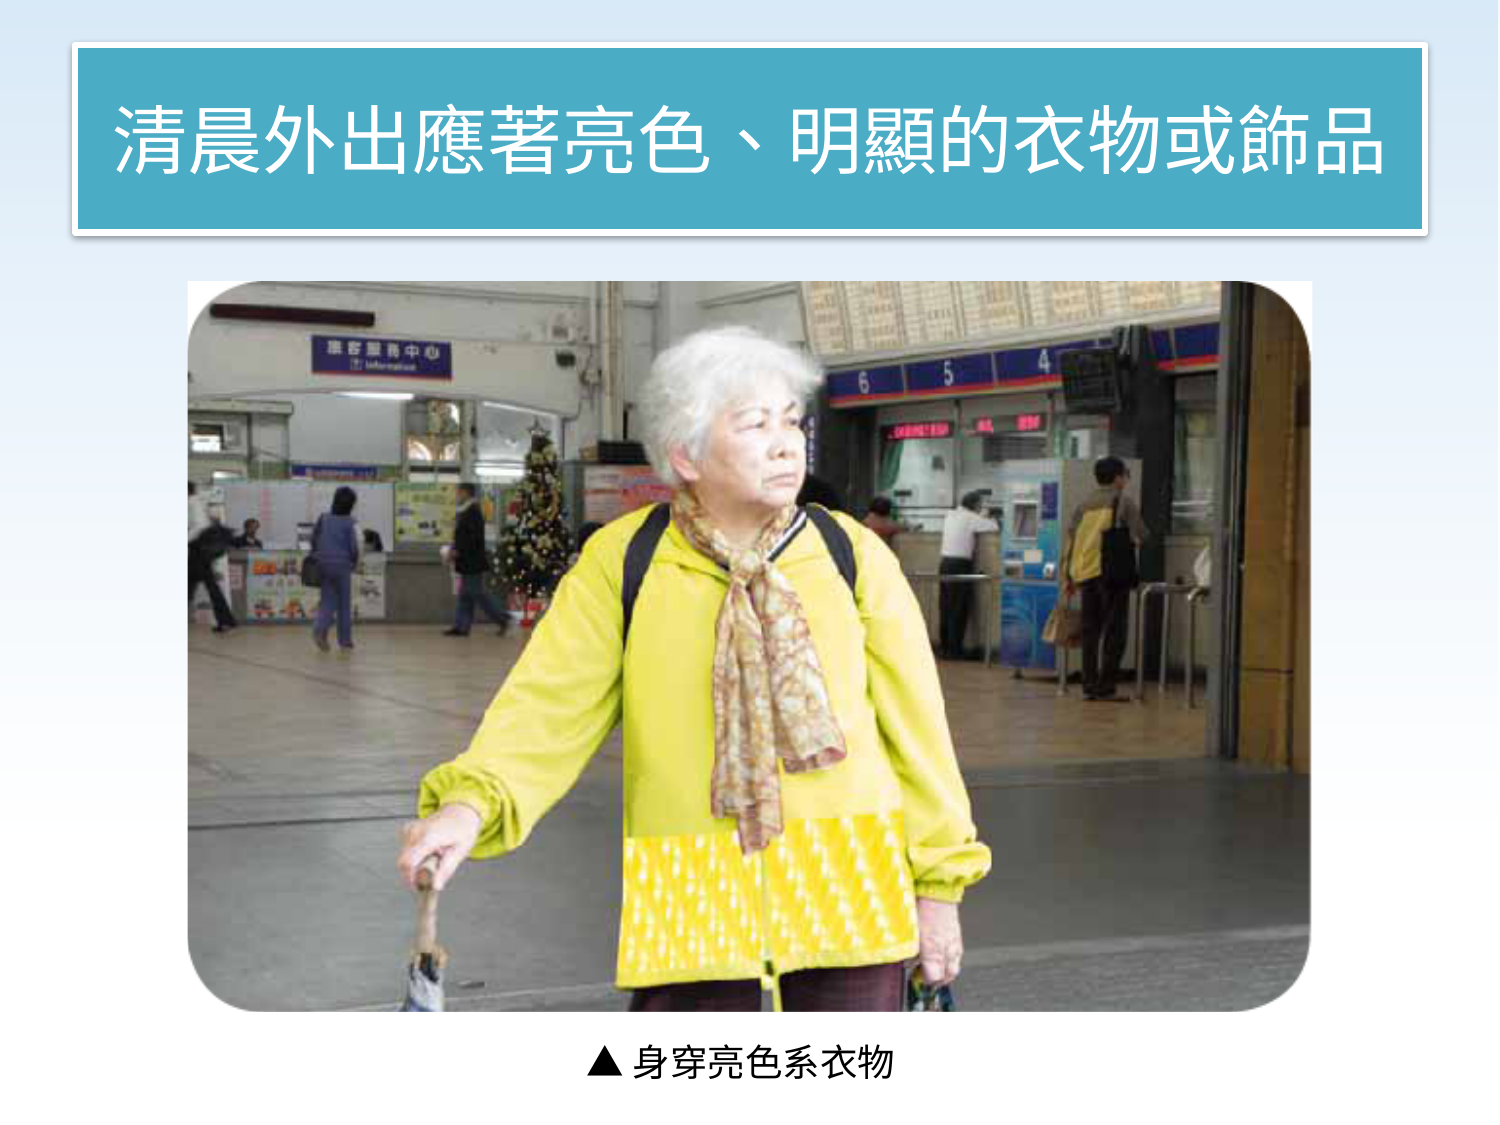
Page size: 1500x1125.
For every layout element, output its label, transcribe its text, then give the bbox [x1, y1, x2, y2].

text_box ▲身穿亮色系衣物 [571, 1031, 910, 1091]
title 清晨外出應著亮色、明顯的衣物或飾品 [72, 42, 1428, 236]
picture [0, 0, 1500, 1125]
